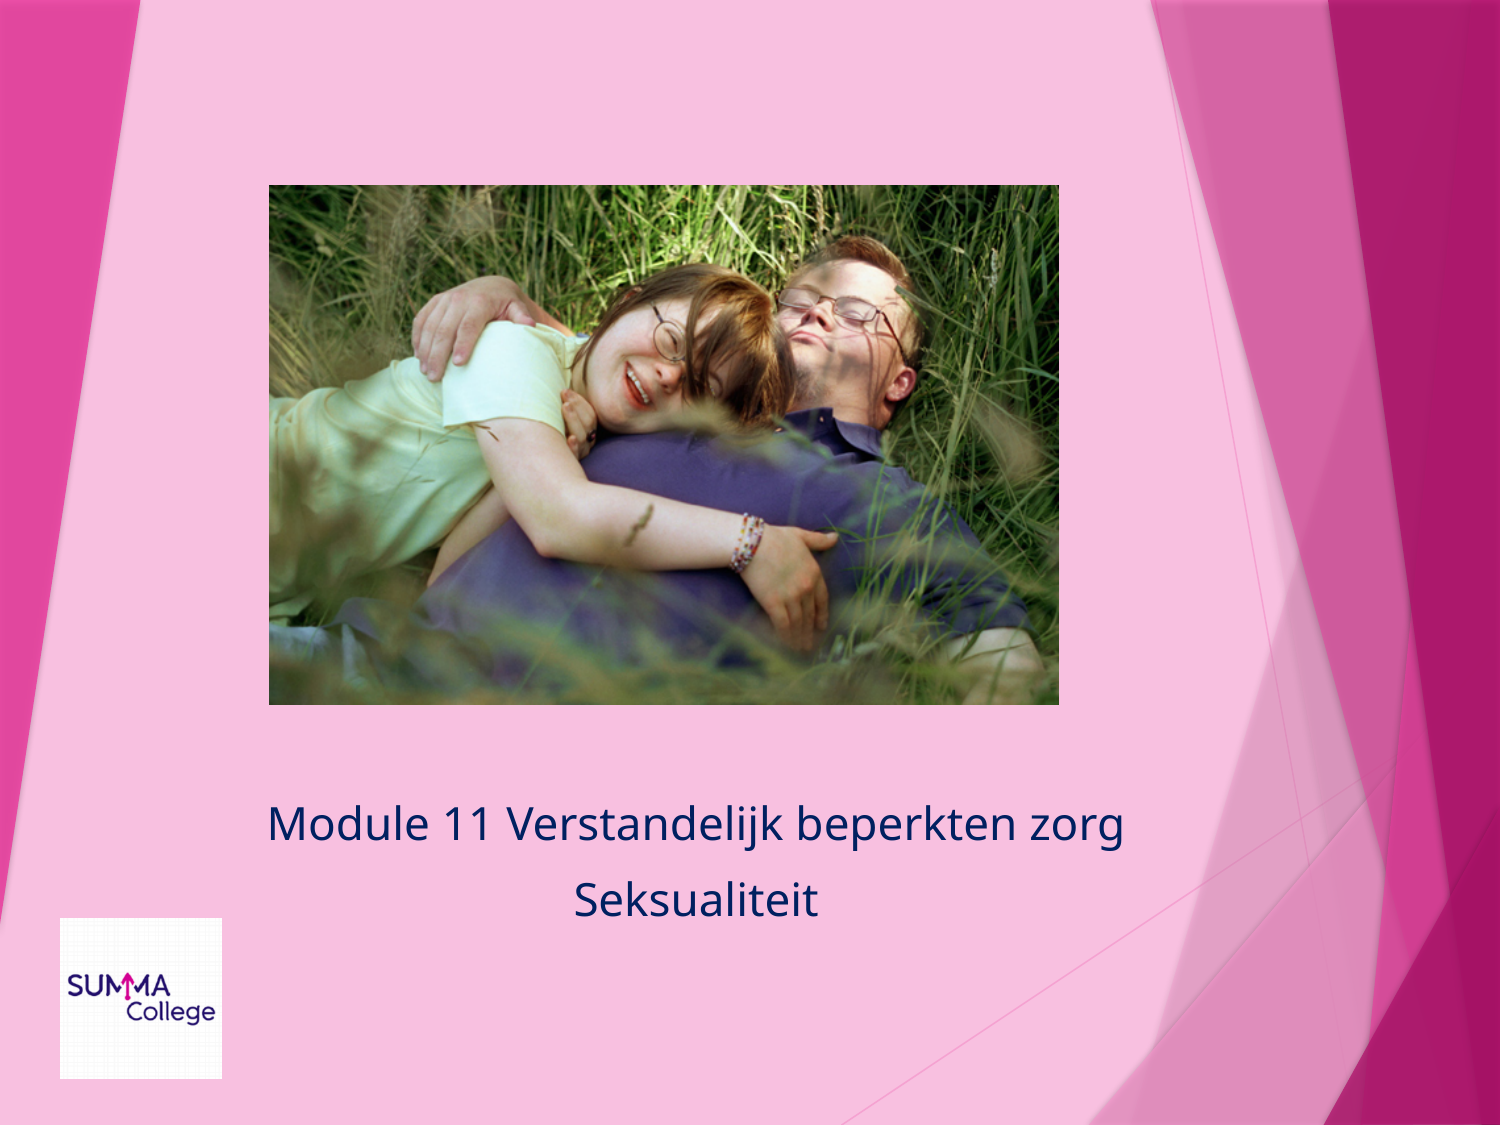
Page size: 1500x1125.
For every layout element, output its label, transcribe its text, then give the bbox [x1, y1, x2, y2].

picture [60, 917, 222, 1080]
picture [269, 184, 1059, 705]
subtitle Module 11 Verstandelijk beperkten zorg Seksualiteit [218, 786, 1174, 1000]
